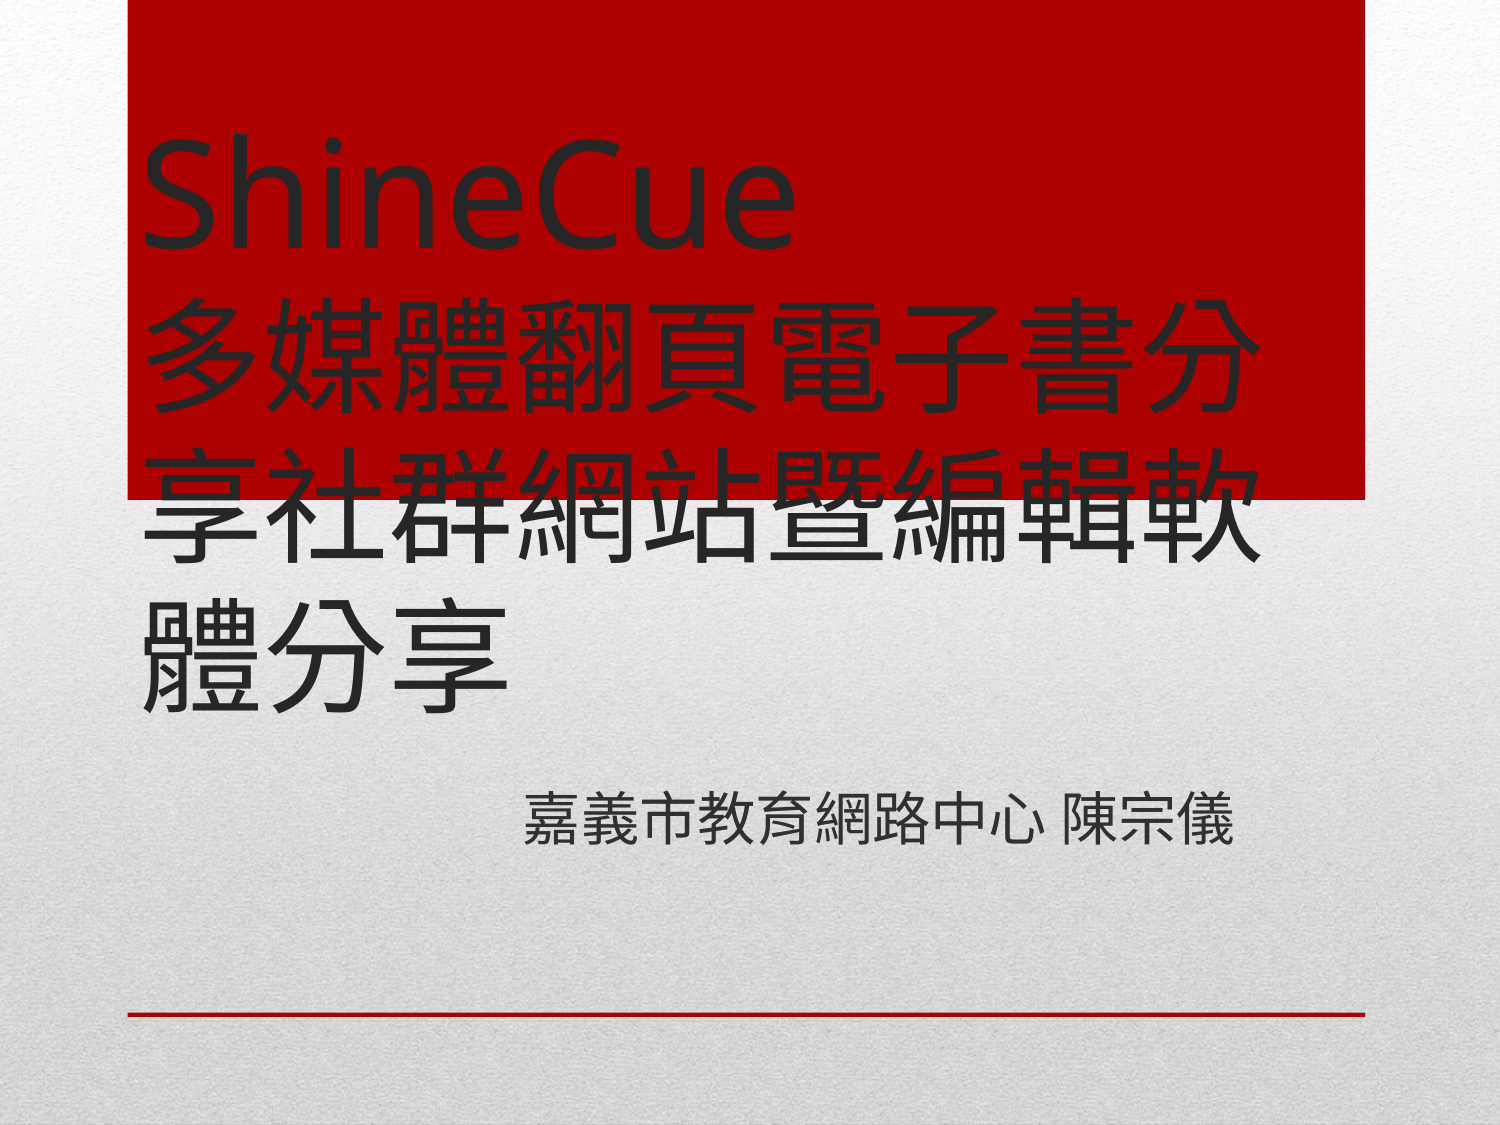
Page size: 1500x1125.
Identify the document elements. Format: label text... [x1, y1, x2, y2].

title ShineCue 多媒體翻頁電子書分享社群網站暨編輯軟體分享 [123, 42, 1362, 737]
subtitle 嘉義市教育網路中心 陳宗儀 [124, 774, 1251, 938]
